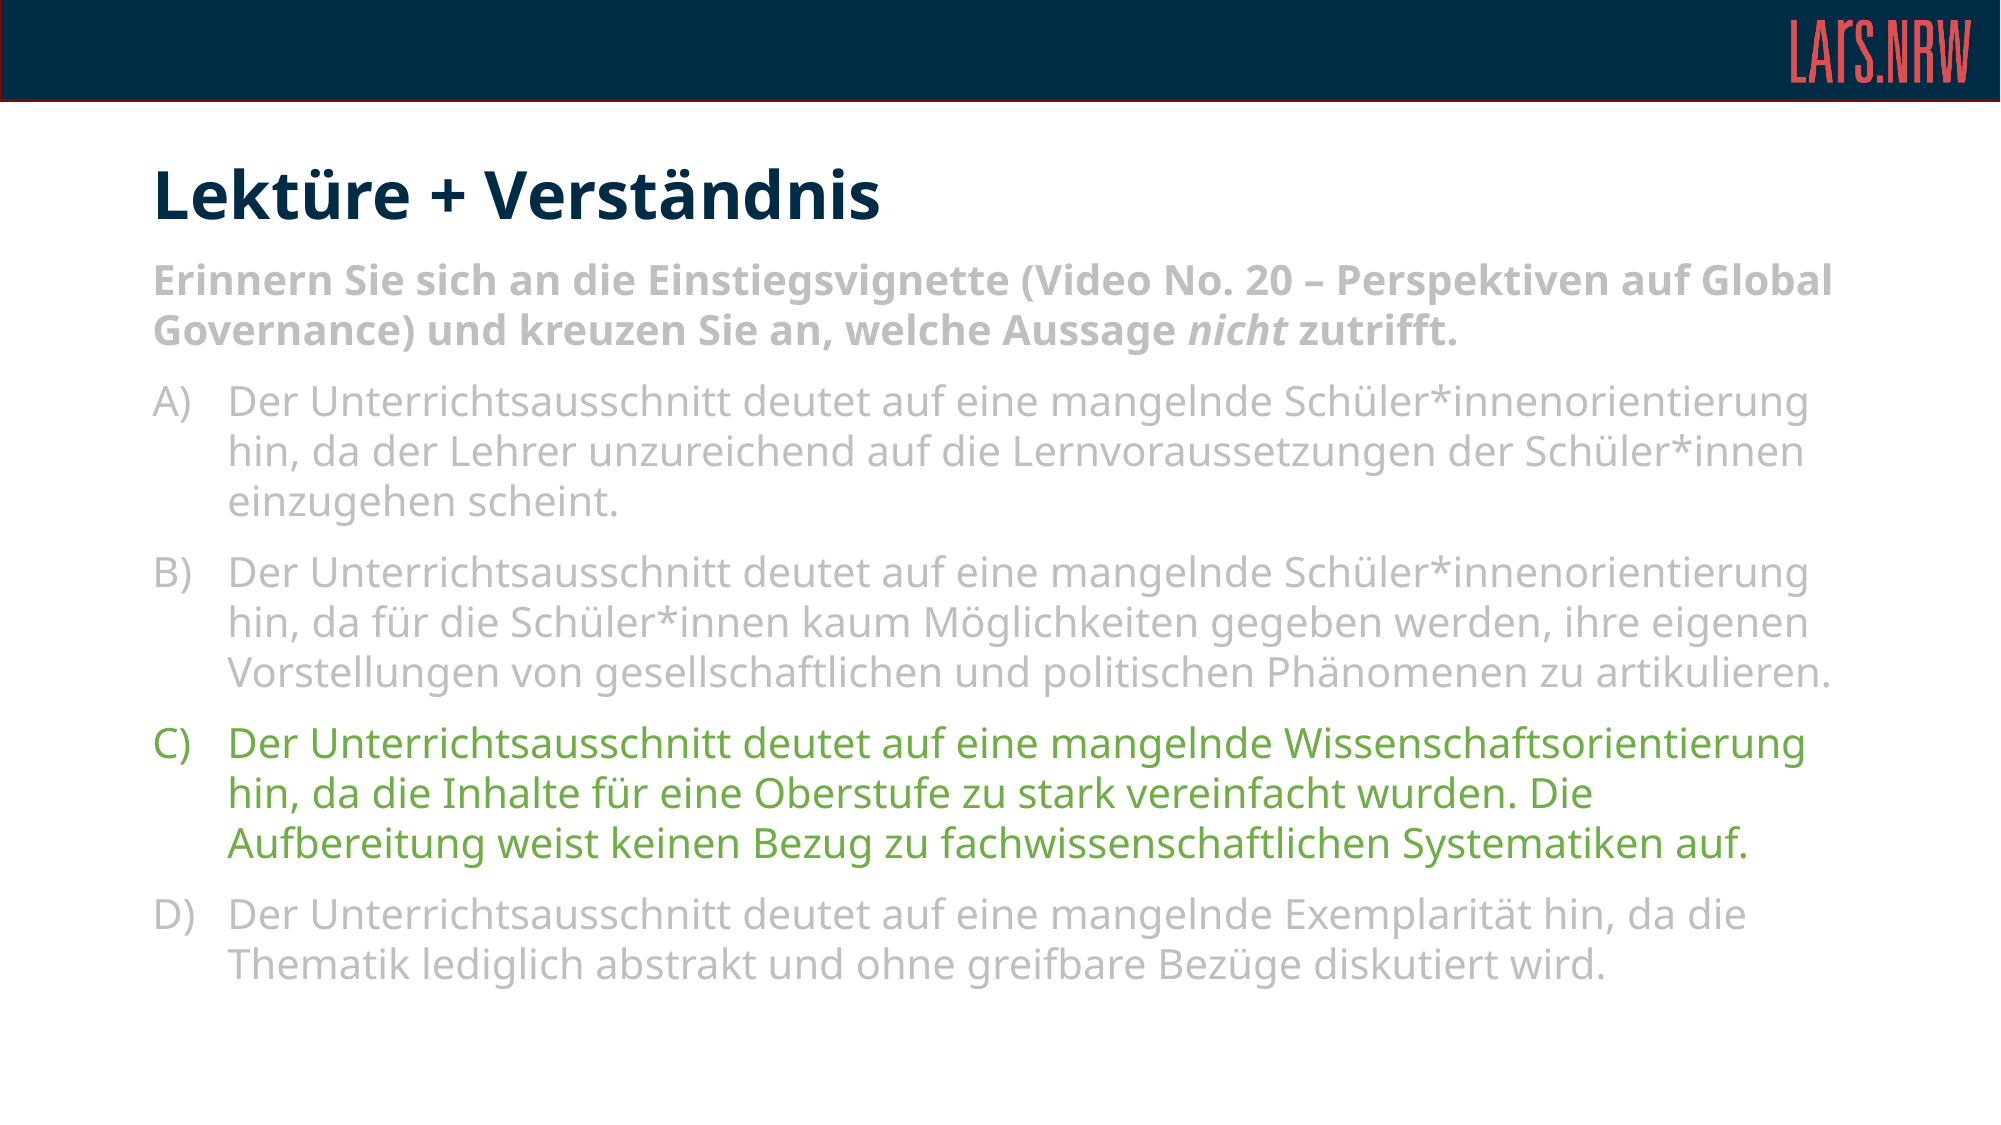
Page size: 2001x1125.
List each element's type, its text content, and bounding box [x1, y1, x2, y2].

list Lektüre + Verständnis Erinnern Sie sich an die Einstiegsvignette (Video No. 20 – Perspektiven auf Global Governance) und kreuzen Sie an, welche Aussage nicht zutrifft. Der Unterrichtsausschnitt deutet auf eine mangelnde Schüler*innenorientierung hin, da der Lehrer unzureichend auf die Lernvoraussetzungen der Schüler*innen einzugehen scheint. Der Unterrichtsausschnitt deutet auf eine mangelnde Schüler*innenorientierung hin, da für die Schüler*innen kaum Möglichkeiten gegeben werden, ihre eigenen Vorstellungen von gesellschaftlichen und politischen Phänomenen zu artikulieren. Der Unterrichtsausschnitt deutet auf eine mangelnde Wissenschaftsorientierung hin, da die Inhalte für eine Oberstufe zu stark vereinfacht wurden. Die Aufbereitung weist keinen Bezug zu fachwissenschaftlichen Systematiken auf. Der Unterrichtsausschnitt deutet auf eine mangelnde Exemplarität hin, da die Thematik lediglich abstrakt und ohne greifbare Bezüge diskutiert wird. [137, 145, 1863, 1079]
picture [1773, 6, 1977, 99]
